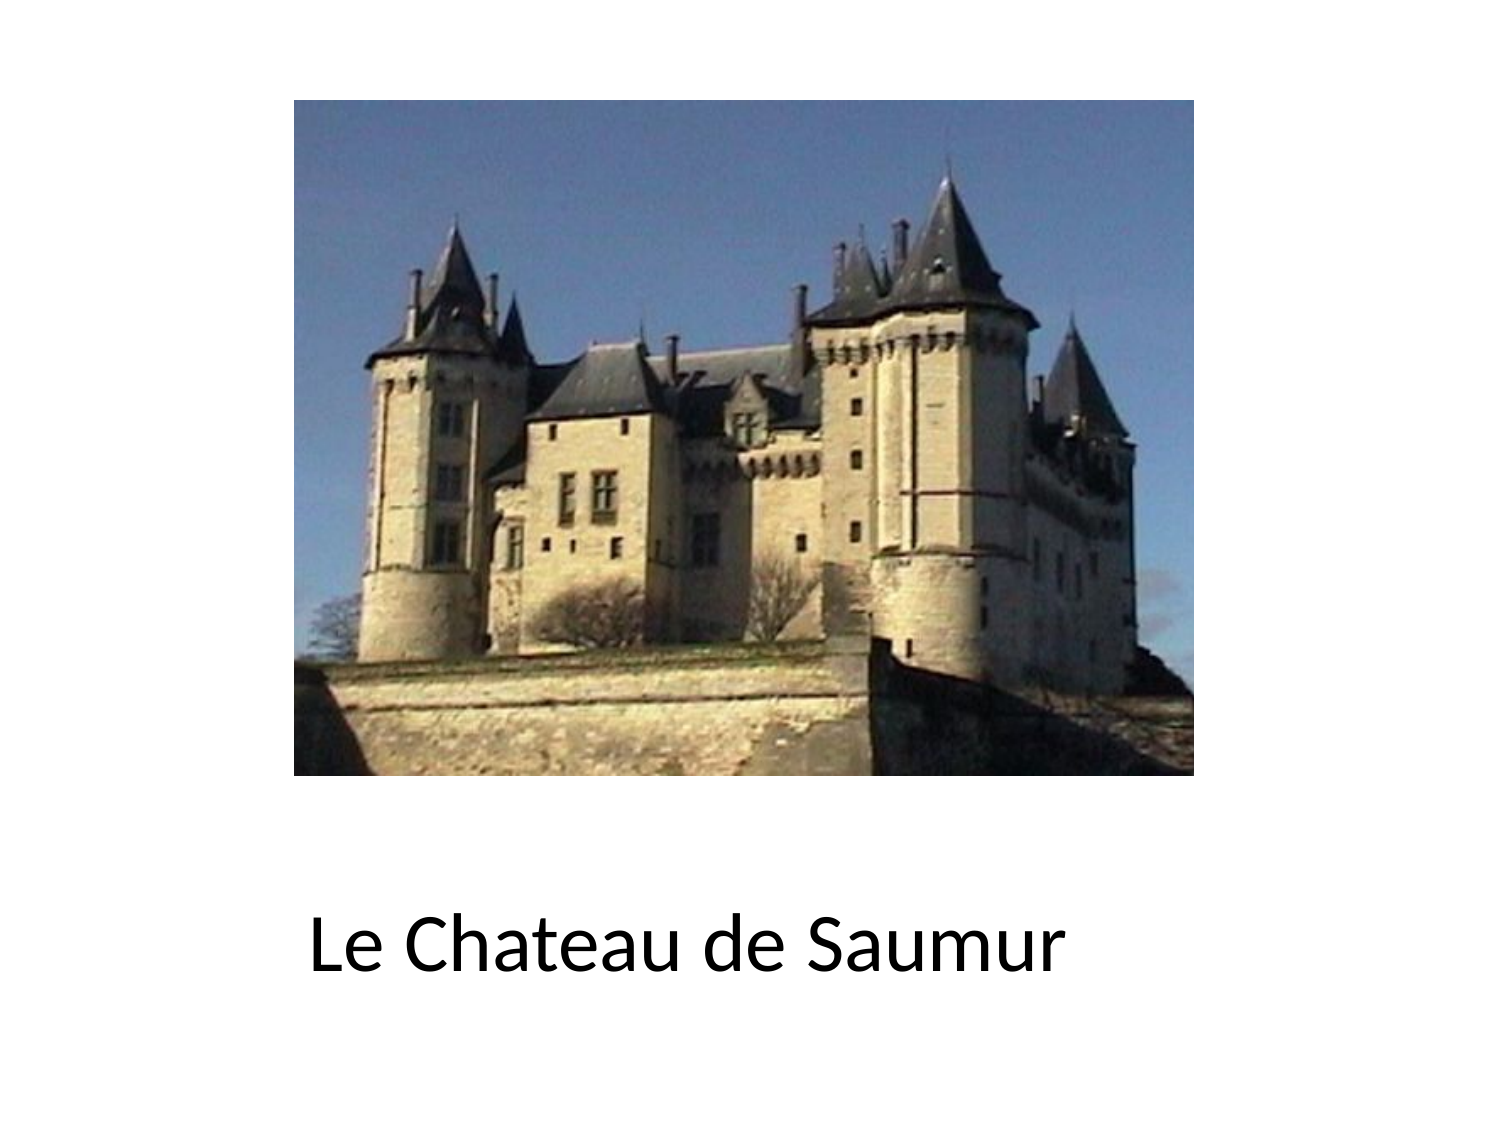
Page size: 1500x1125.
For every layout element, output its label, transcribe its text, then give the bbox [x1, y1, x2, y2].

list Le Chateau de Saumur [293, 880, 1195, 1013]
picture [293, 100, 1195, 776]
